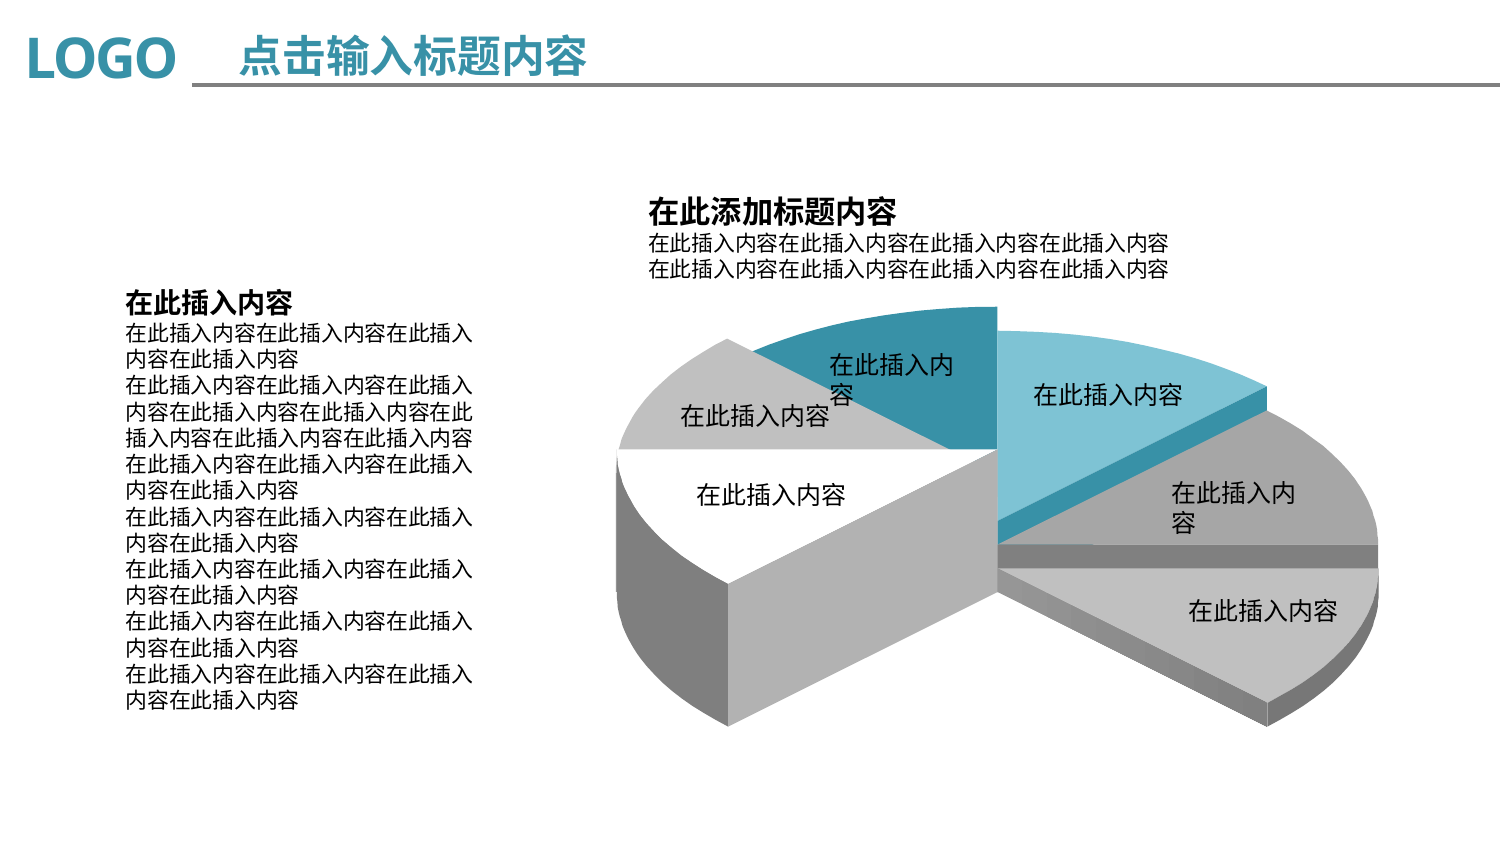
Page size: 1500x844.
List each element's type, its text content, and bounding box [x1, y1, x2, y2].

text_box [616, 449, 998, 727]
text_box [996, 410, 1379, 567]
text_box 点击输入标题内容 [211, 21, 616, 89]
text_box 在此添加标题内容 在此插入内容在此插入内容在此插入内容在此插入内容 在此插入内容在此插入内容在此插入内容在此插入内容 [633, 147, 1186, 290]
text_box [996, 330, 1268, 408]
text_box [615, 338, 998, 448]
text_box 在此插入内容 在此插入内容在此插入内容在此插入内容在此插入内容 在此插入内容在此插入内容在此插入内容在此插入内容在此插入内容在此插入内容在此插入内容在此插入内容 在此插入内容在此插入内容在此插入内容在此插入内容 在此插入内容在此插入内容在此插入内容在此插入内容 在此插入内容在此插入内容在此插入内容在此插入内容 在此插入内容在此插入内容在此插入内容在此插入内容 在此插入内容在此插入内容在此插入内容在此插入内容 [111, 244, 492, 747]
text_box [727, 306, 998, 337]
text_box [997, 568, 1379, 727]
